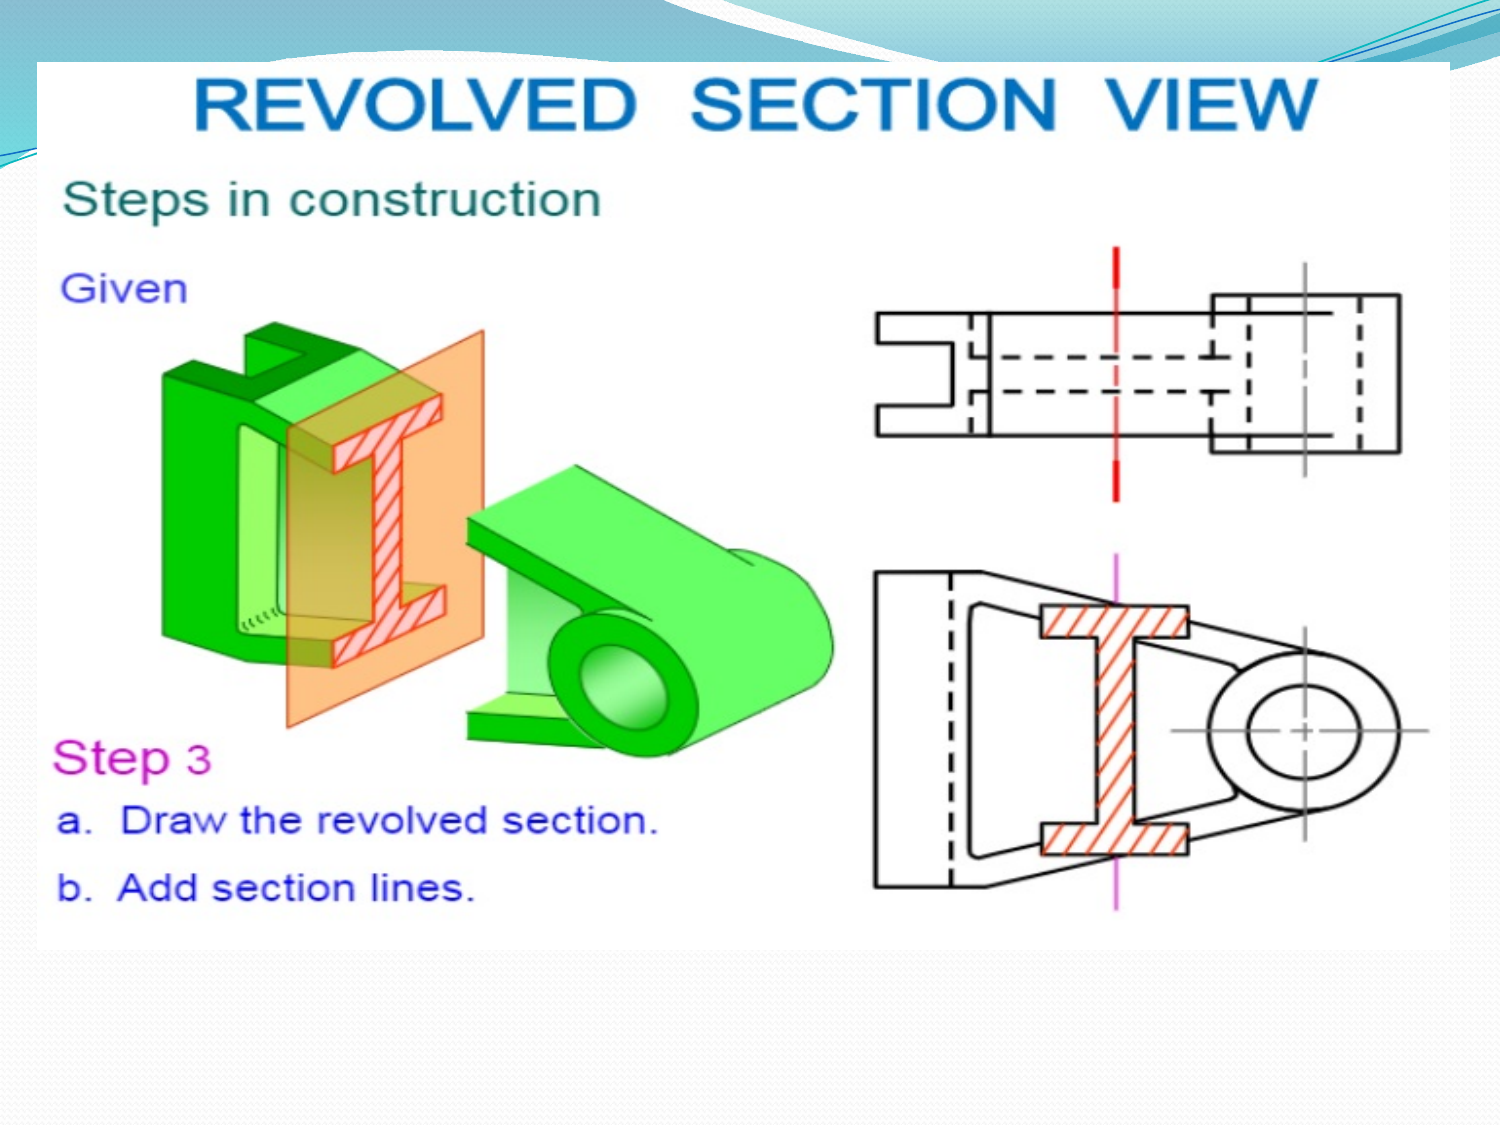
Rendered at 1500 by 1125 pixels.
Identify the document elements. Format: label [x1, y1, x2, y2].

picture [37, 62, 1451, 951]
